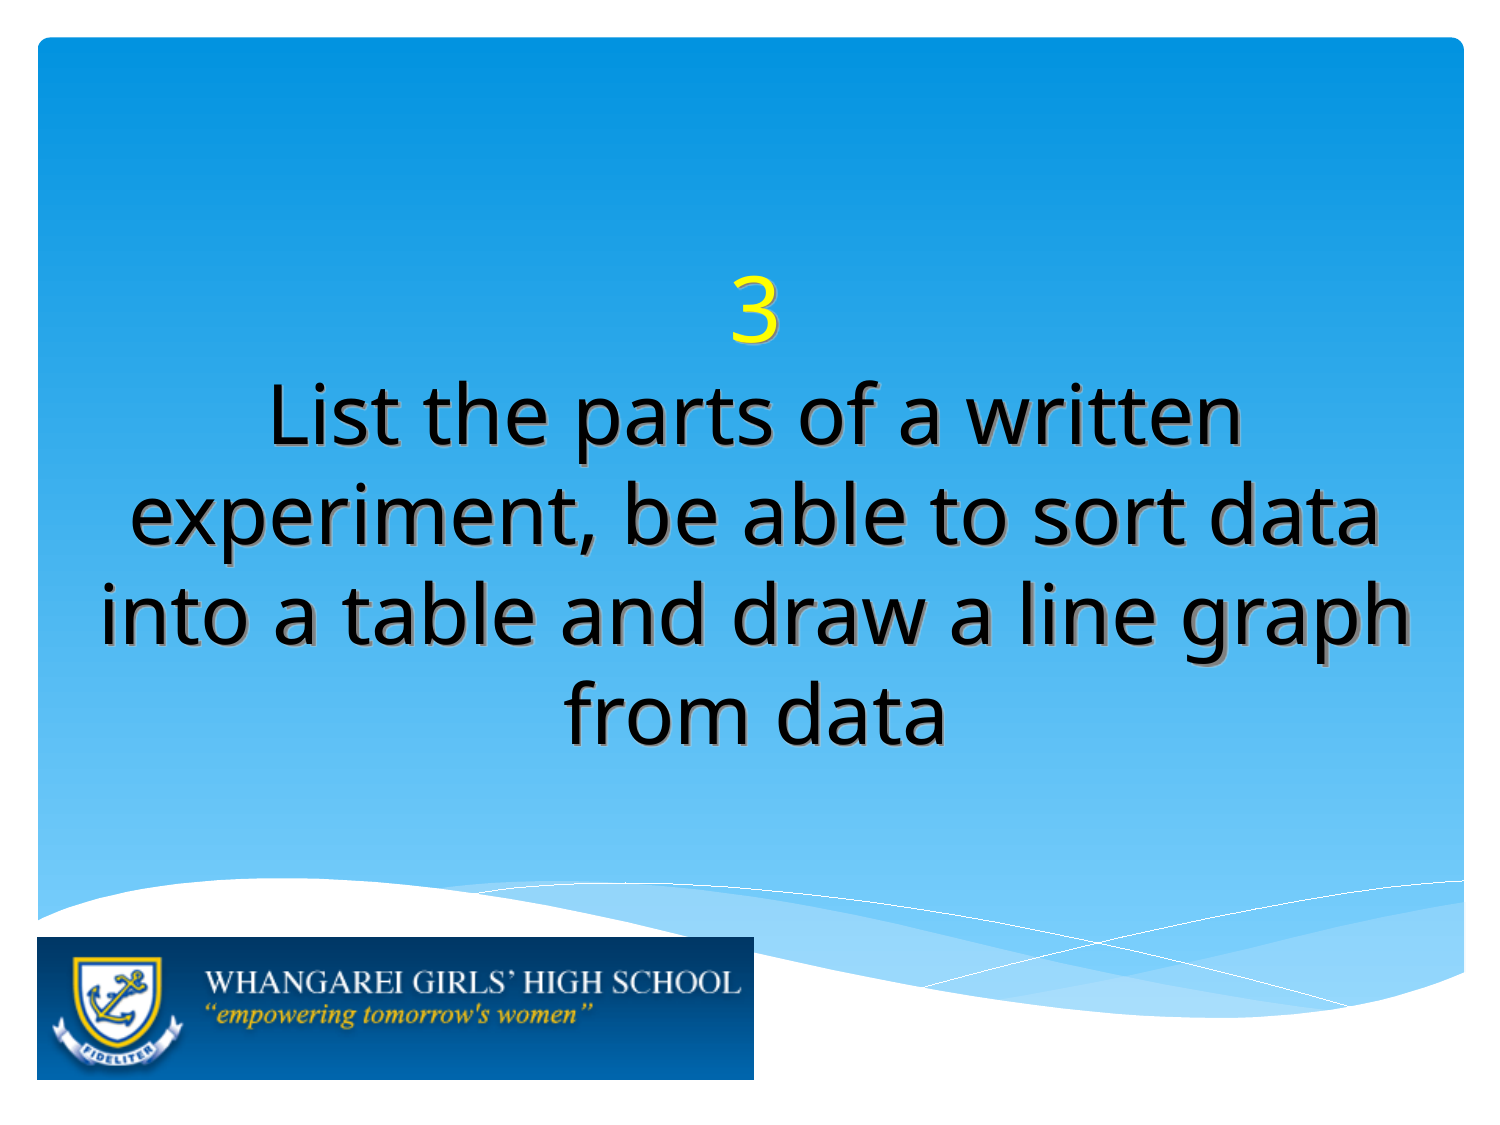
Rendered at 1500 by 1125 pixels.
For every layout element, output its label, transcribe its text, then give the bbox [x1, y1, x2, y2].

text_box 3 List the parts of a written experiment, be able to sort data into a table and draw a line graph from data [74, 99, 1438, 913]
picture [37, 937, 754, 1080]
